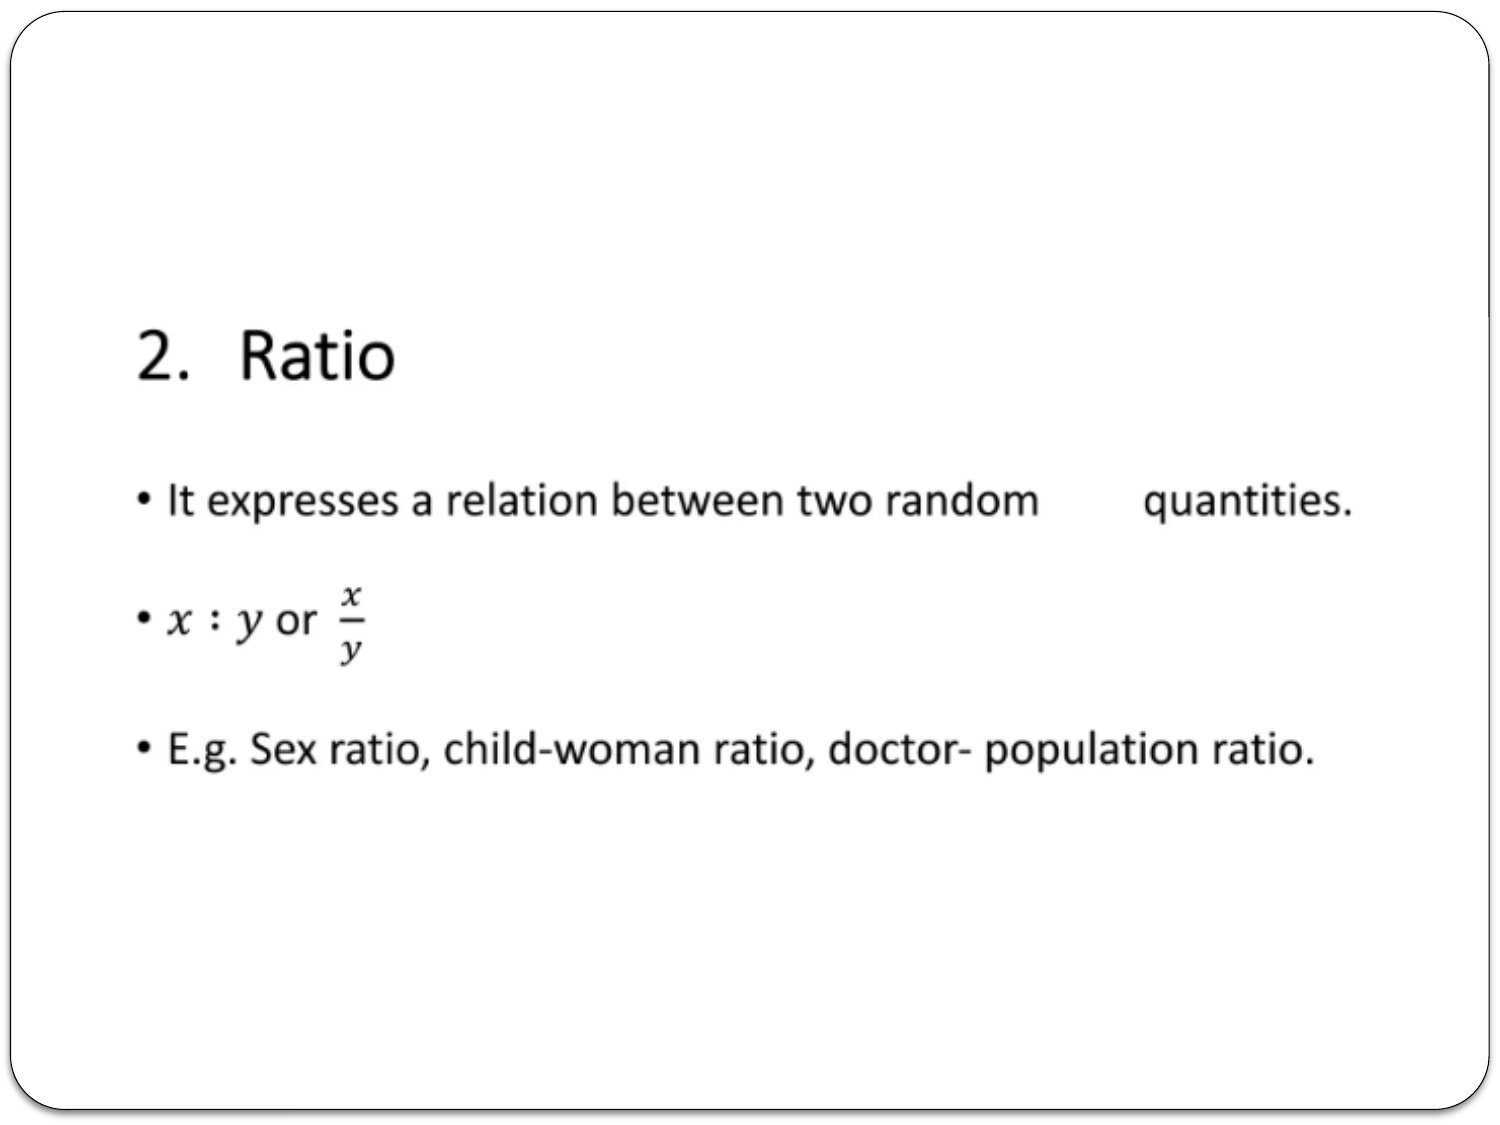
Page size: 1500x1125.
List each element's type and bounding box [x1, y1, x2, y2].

picture [113, 312, 1387, 813]
